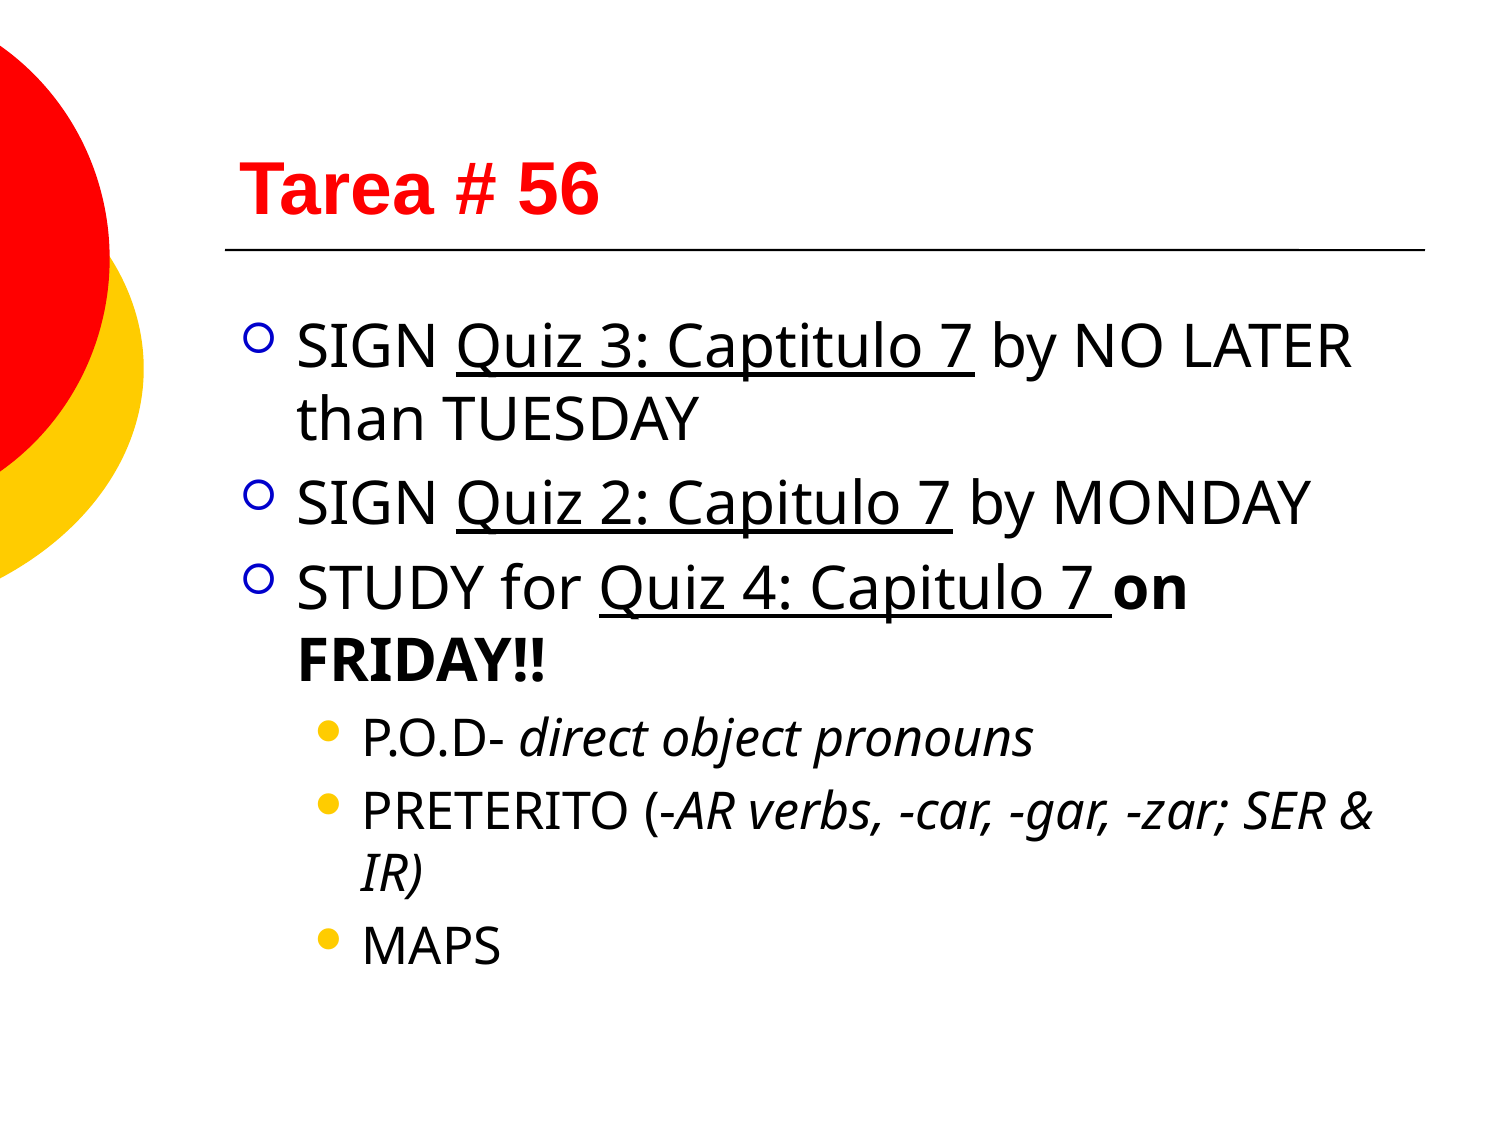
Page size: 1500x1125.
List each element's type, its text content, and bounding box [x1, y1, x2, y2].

title Tarea # 56 [224, 49, 1425, 237]
list SIGN Quiz 3: Captitulo 7 by NO LATER than TUESDAY SIGN Quiz 2: Capitulo 7 by MONDAY STUDY for Quiz 4: Capitulo 7 on FRIDAY!! P.O.D- direct object pronouns PRETERITO (-AR verbs, -car, -gar, -zar; SER & IR) MAPS [224, 299, 1425, 975]
